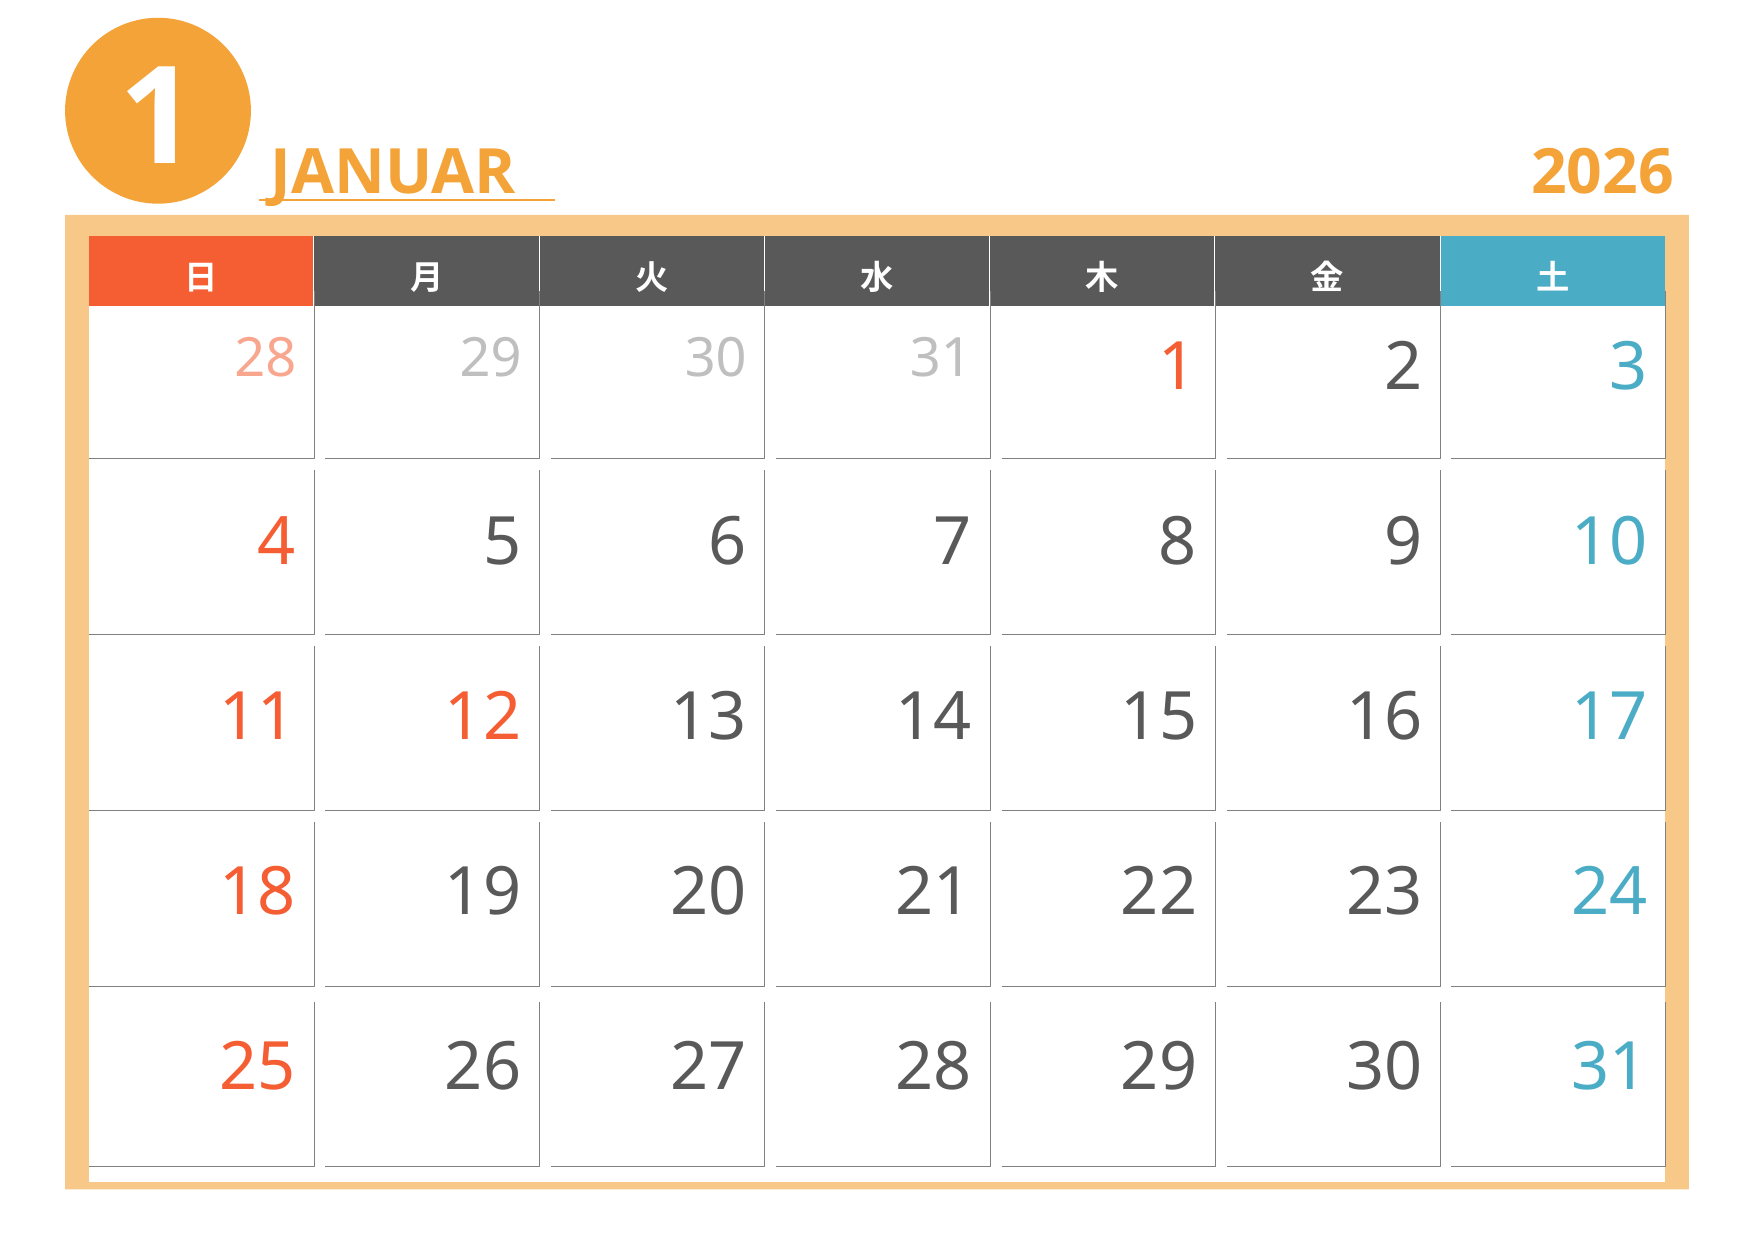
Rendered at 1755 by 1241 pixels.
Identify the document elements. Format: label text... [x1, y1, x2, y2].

text_box JANUARY [255, 124, 559, 213]
text_box 2026 [1442, 124, 1689, 213]
table_header 日 [89, 236, 313, 289]
table_header 水 [765, 236, 989, 287]
table_header 火 [540, 236, 764, 287]
table_header 月 [314, 236, 539, 287]
text_box 1 [104, 21, 212, 199]
text_box [124, 199, 192, 206]
text_box [63, 33, 104, 189]
text_box [128, 16, 188, 21]
text_box [212, 33, 253, 189]
table_header 木 [990, 236, 1214, 287]
table_header 土 [1441, 236, 1665, 289]
table_header 金 [1215, 236, 1440, 287]
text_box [88, 291, 1666, 1168]
text_box [63, 213, 1691, 1191]
